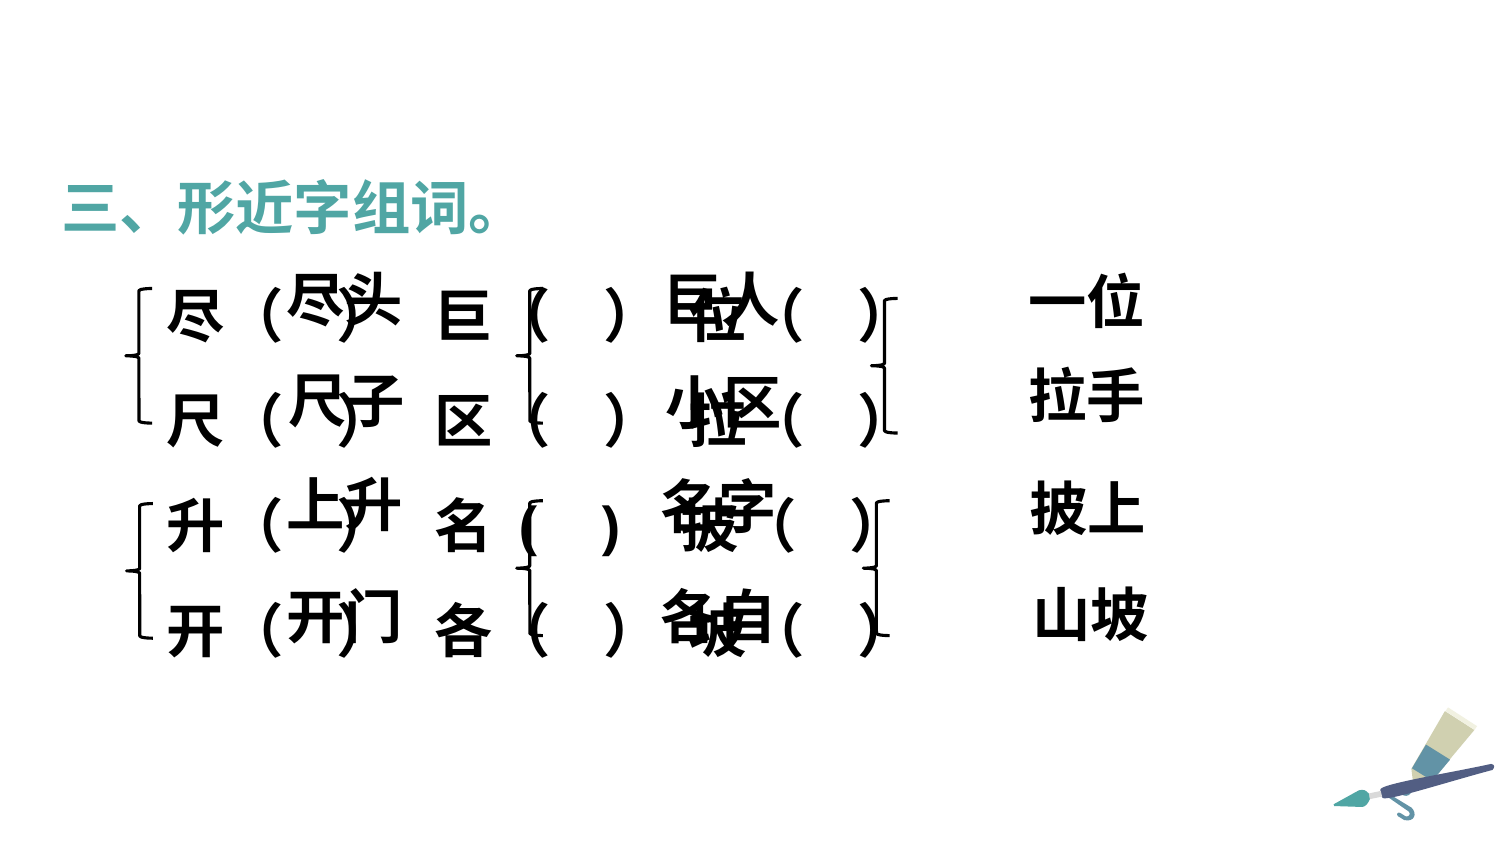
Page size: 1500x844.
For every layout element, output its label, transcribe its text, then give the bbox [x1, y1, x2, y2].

text_box [516, 500, 543, 636]
text_box 尽头 [271, 256, 418, 341]
text_box 披上 [1014, 465, 1161, 550]
text_box 一位 [1014, 258, 1161, 343]
text_box 小区 [650, 358, 797, 444]
text_box 上升 [271, 460, 418, 546]
text_box 拉手 [1014, 351, 1161, 437]
text_box 尺子 [273, 356, 420, 442]
text_box [125, 288, 153, 424]
text_box 名字 [645, 462, 792, 548]
text_box [516, 288, 543, 424]
text_box [863, 500, 890, 636]
text_box 开门 [271, 572, 418, 658]
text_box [1358, 708, 1481, 844]
text_box 巨人 [648, 256, 795, 341]
text_box [126, 503, 153, 639]
text_box 三、形近字组词。 [46, 128, 837, 249]
text_box 山坡 [1017, 570, 1164, 656]
text_box [871, 298, 898, 434]
text_box 尽（ ） 巨（ ） 位（ ） 尺（ ） 区（ ） 拉（ ） 升（ ） 名 ( ) 披（ ） 开（ ） 各（ ） 坡（ ） [152, 236, 1346, 672]
text_box 各自 [645, 572, 792, 658]
